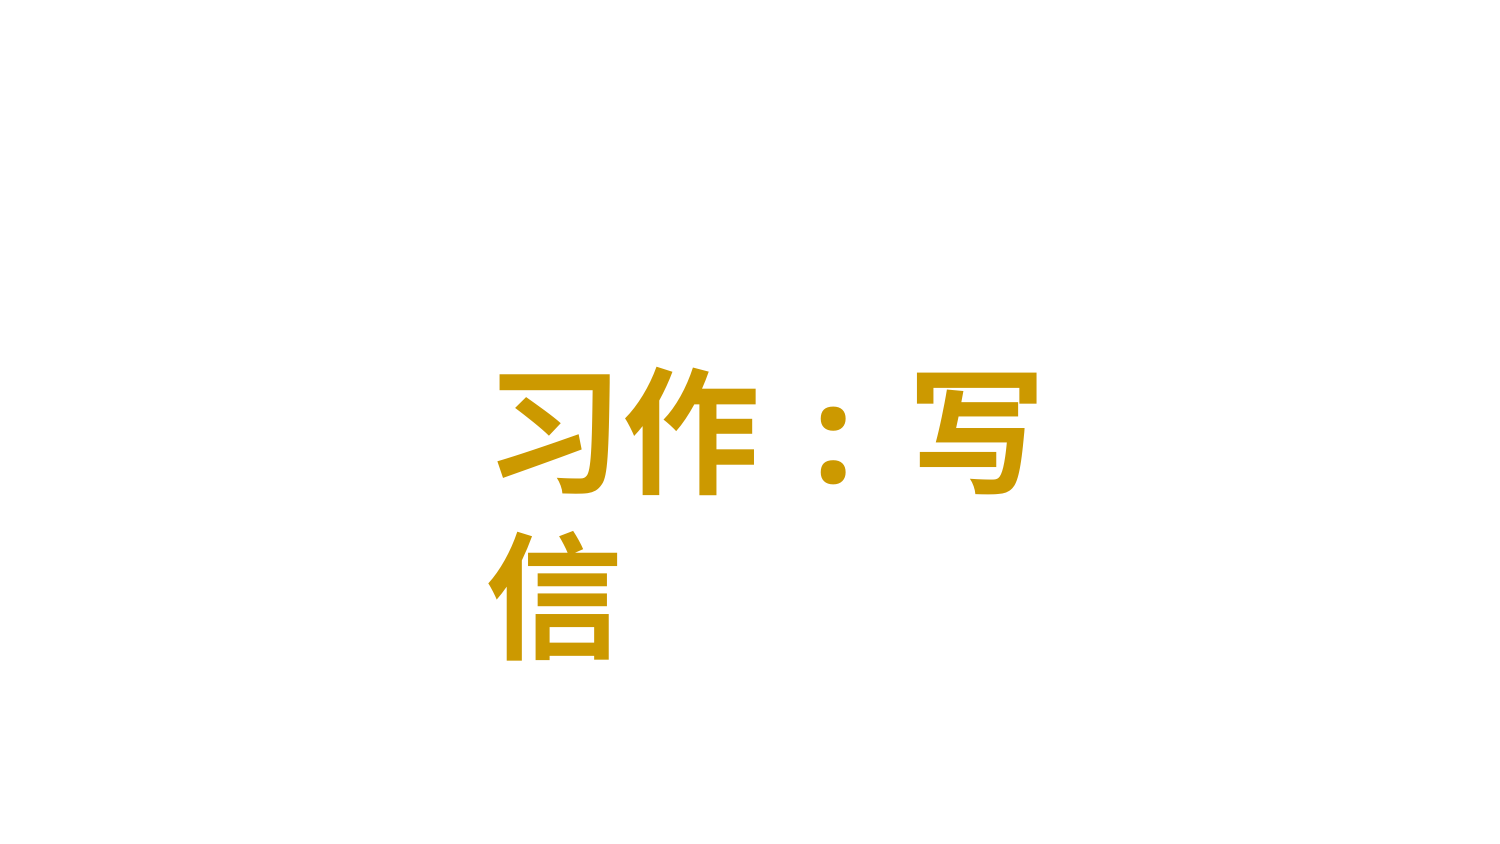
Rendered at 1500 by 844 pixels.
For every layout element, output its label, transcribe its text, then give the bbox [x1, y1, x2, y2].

text_box 习作:写信 [479, 347, 1166, 677]
